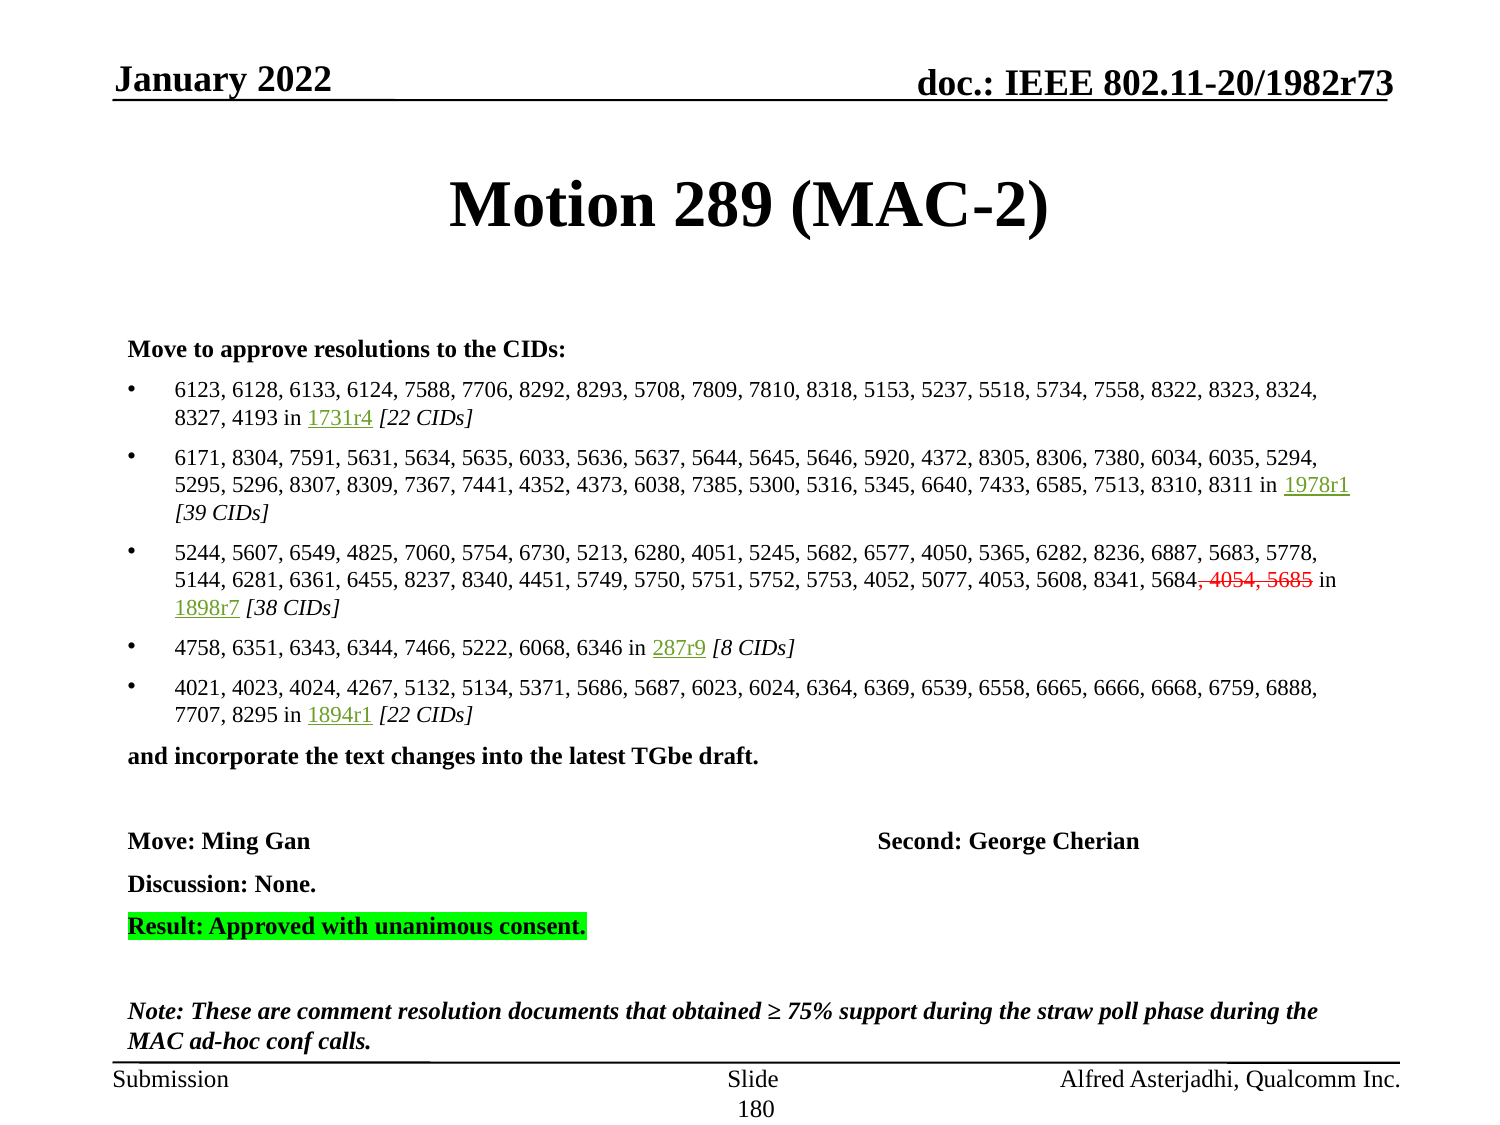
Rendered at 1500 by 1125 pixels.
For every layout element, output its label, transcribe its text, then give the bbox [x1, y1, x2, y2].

title Motion 289 (MAC-2) [112, 112, 1388, 288]
slide_number Slide 180 [712, 1061, 800, 1123]
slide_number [114, 54, 423, 100]
footer Alfred Asterjadhi, Qualcomm Inc. [878, 1061, 1402, 1093]
list Move to approve resolutions to the CIDs: 6123, 6128, 6133, 6124, 7588, 7706, 8292, 8293, 5708, 7809, 7810, 8318, 5153, 5237, 5518, 5734, 7558, 8322, 8323, 8324, 8327, 4193 in 1731r4 [22 CIDs] 6171, 8304, 7591, 5631, 5634, 5635, 6033, 5636, 5637, 5644, 5645, 5646, 5920, 4372, 8305, 8306, 7380, 6034, 6035, 5294, 5295, 5296, 8307, 8309, 7367, 7441, 4352, 4373, 6038, 7385, 5300, 5316, 5345, 6640, 7433, 6585, 7513, 8310, 8311 in 1978r1 [39 CIDs] 5244, 5607, 6549, 4825, 7060, 5754, 6730, 5213, 6280, 4051, 5245, 5682, 6577, 4050, 5365, 6282, 8236, 6887, 5683, 5778, 5144, 6281, 6361, 6455, 8237, 8340, 4451, 5749, 5750, 5751, 5752, 5753, 4052, 5077, 4053, 5608, 8341, 5684, 4054, 5685 in 1898r7 [38 CIDs] 4758, 6351, 6343, 6344, 7466, 5222, 6068, 6346 in 287r9 [8 CIDs] 4021, 4023, 4024, 4267, 5132, 5134, 5371, 5686, 5687, 6023, 6024, 6364, 6369, 6539, 6558, 6665, 6666, 6668, 6759, 6888, 7707, 8295 in 1894r1 [22 CIDs] and incorporate the text changes into the latest TGbe draft. Move: Ming Gan Second: George Cherian Discussion: None. Result: Approved with unanimous consent. Note: These are comment resolution documents that obtained ≥ 75% support during the straw poll phase during the MAC ad-hoc conf calls. [112, 324, 1388, 1063]
